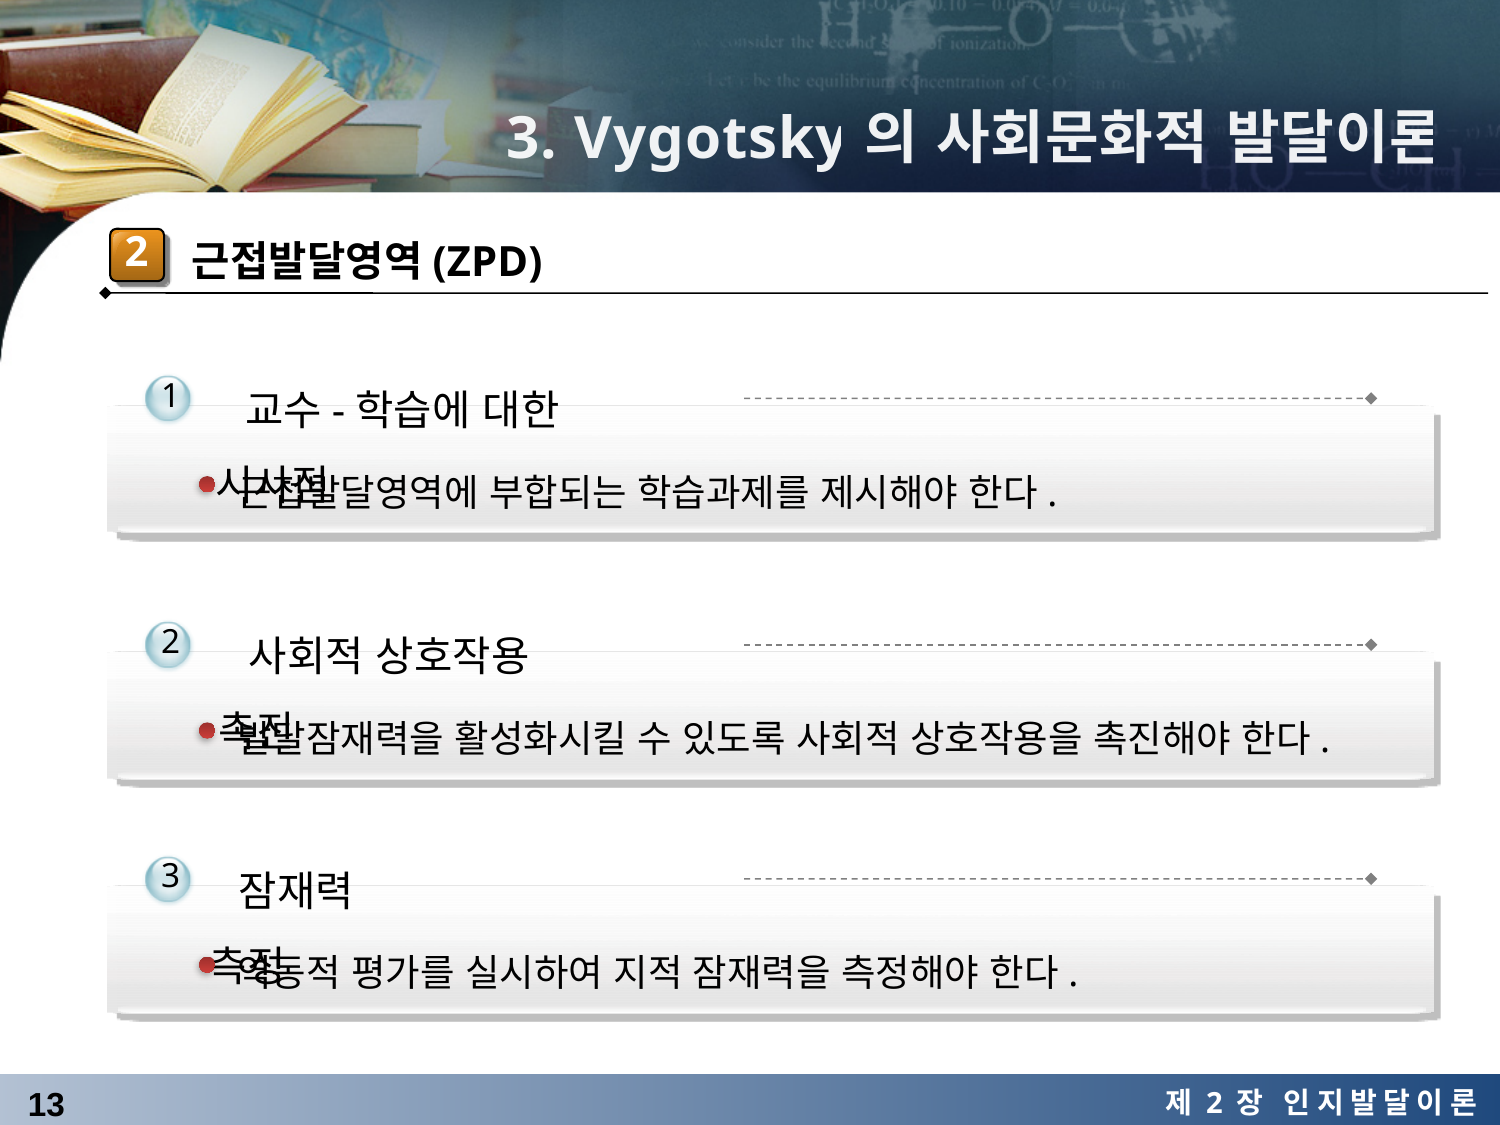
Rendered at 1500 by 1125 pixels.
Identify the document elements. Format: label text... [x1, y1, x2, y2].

slide_number 13 [0, 1075, 116, 1120]
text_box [46, 597, 1442, 786]
text_box 3. Vygotsky의 사회문화적 발달이론 [491, 93, 1459, 178]
picture [0, 0, 1500, 383]
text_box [46, 831, 1442, 1020]
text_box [46, 351, 1442, 540]
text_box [105, 216, 1489, 294]
